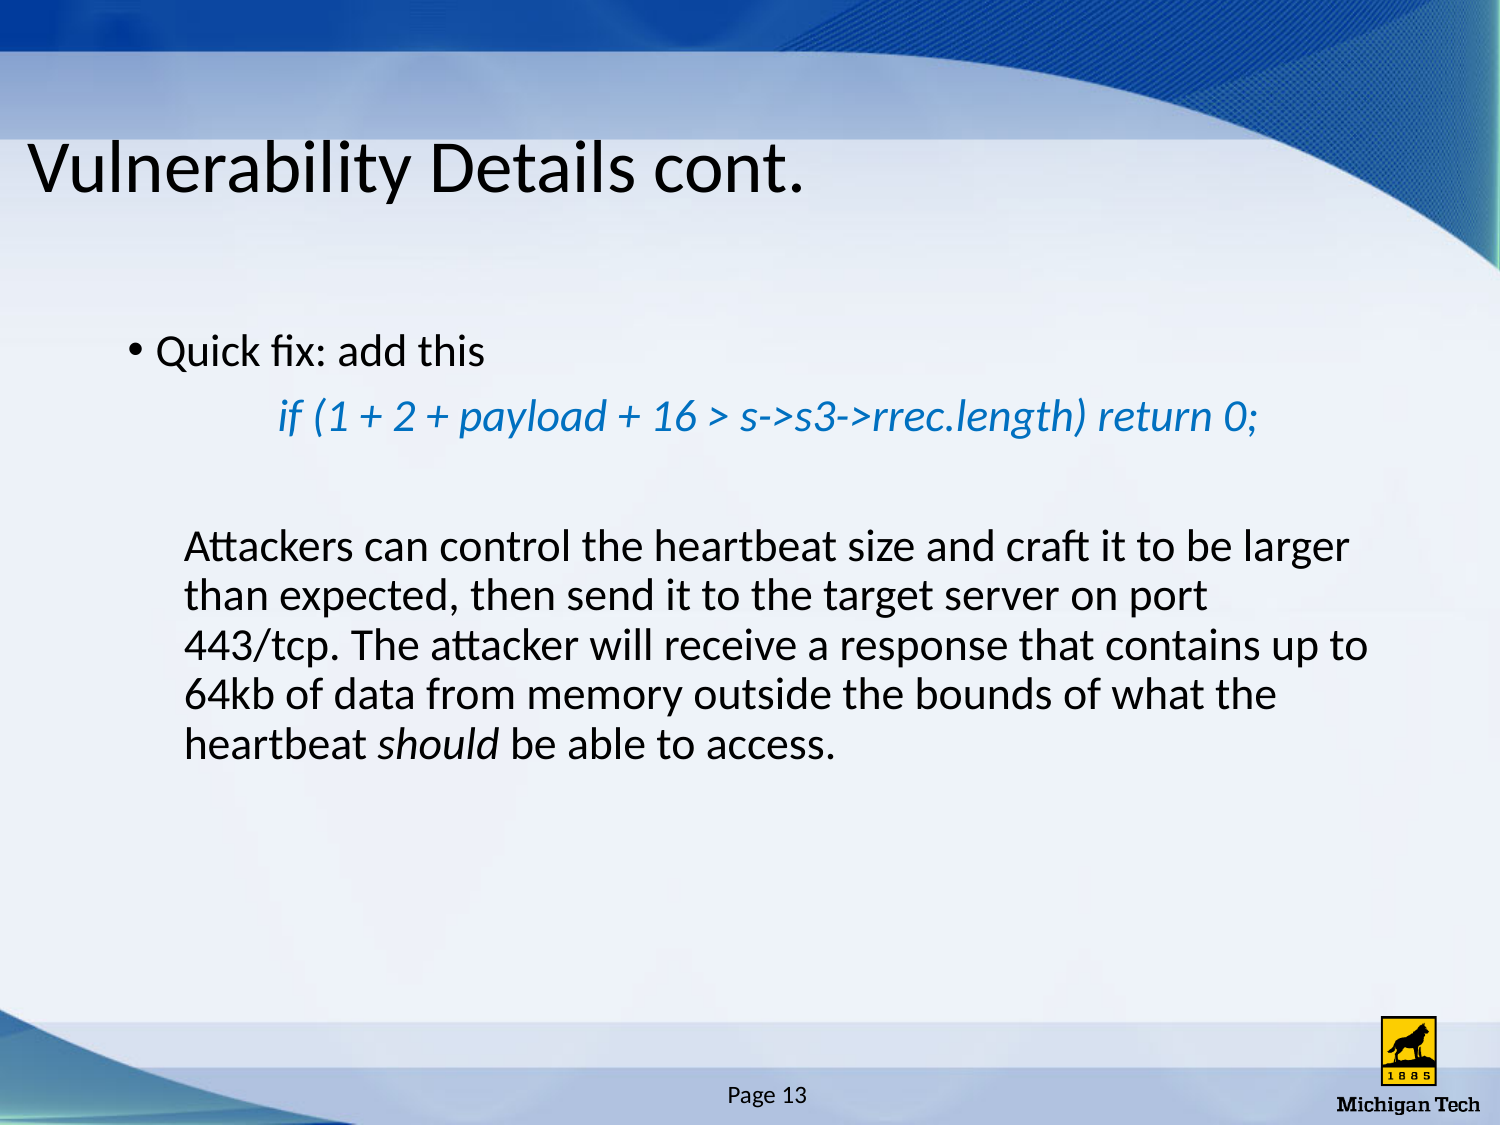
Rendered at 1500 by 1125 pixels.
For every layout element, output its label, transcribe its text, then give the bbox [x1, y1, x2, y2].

title Vulnerability Details cont. [12, 75, 1263, 263]
list Quick fix: add this if (1 + 2 + payload + 16 > s->s3->rrec.length) return 0; Attackers can control the heartbeat size and craft it to be larger than expected, then send it to the target server on port 443/tcp. The attacker will receive a response that contains up to 64kb of data from memory outside the bounds of what the heartbeat should be able to access. [112, 319, 1388, 1025]
picture [0, 0, 1500, 1125]
